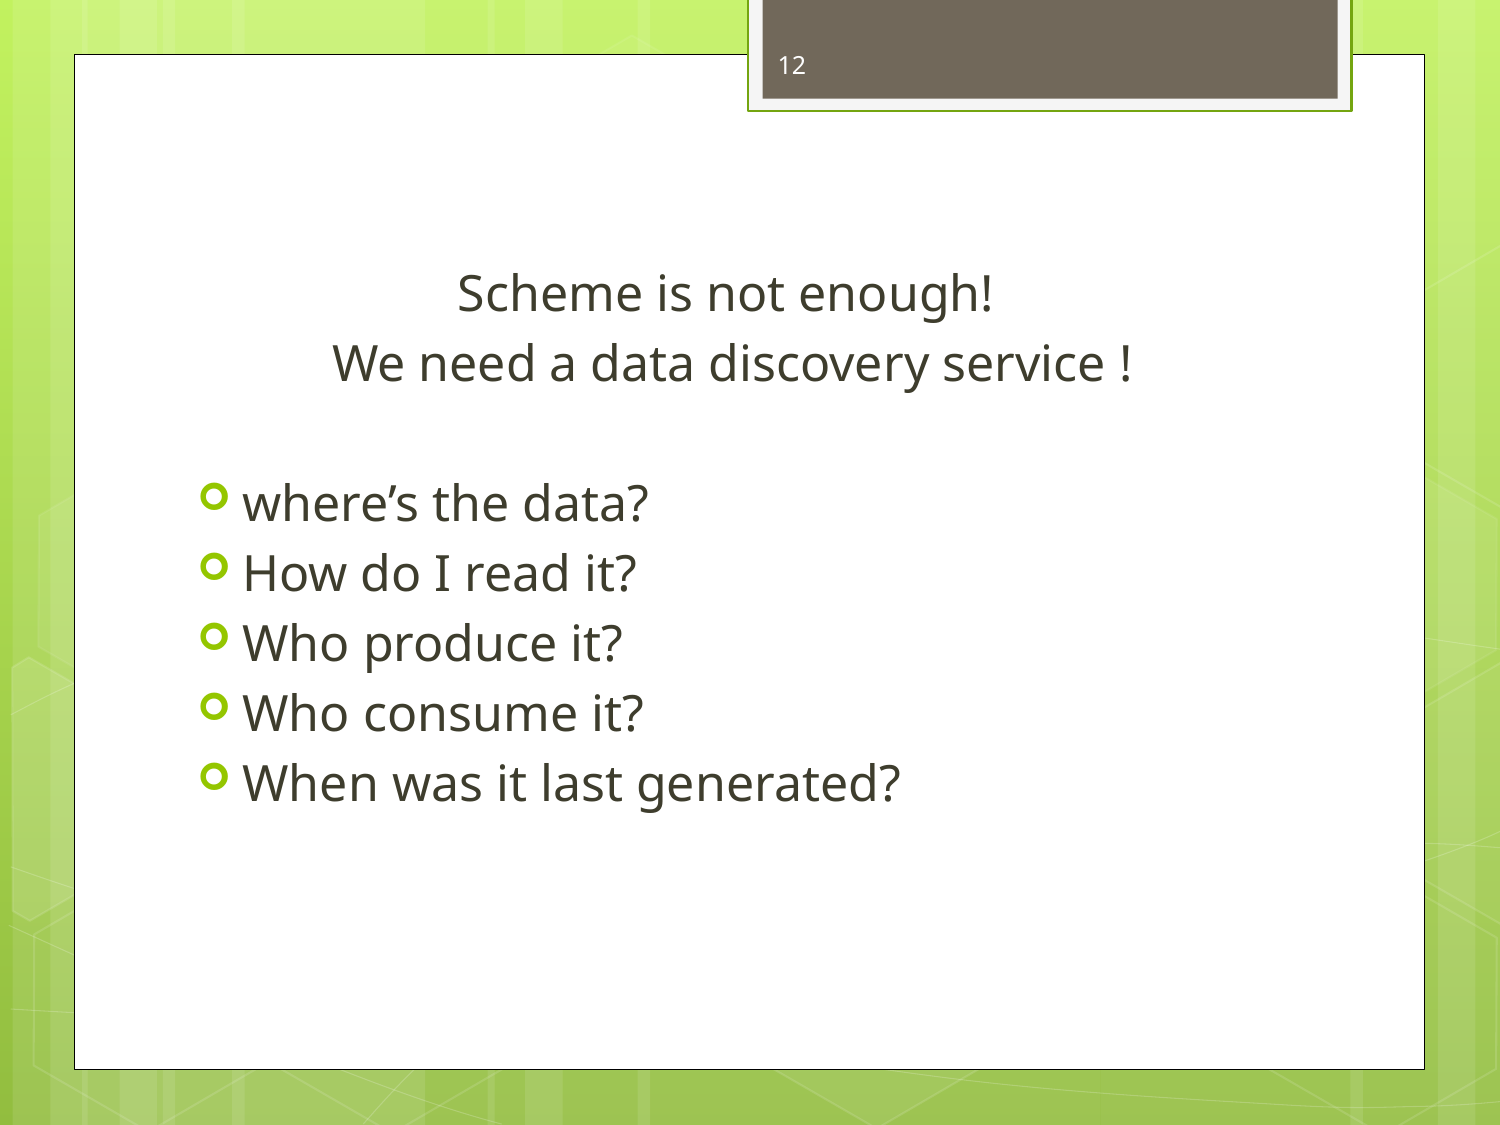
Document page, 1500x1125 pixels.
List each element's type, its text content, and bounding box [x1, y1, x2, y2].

list Scheme is not enough! We need a data discovery service ! where’s the data? How do I read it? Who produce it? Who consume it? When was it last generated? [171, 254, 1283, 957]
slide_number 12 [762, 36, 982, 97]
